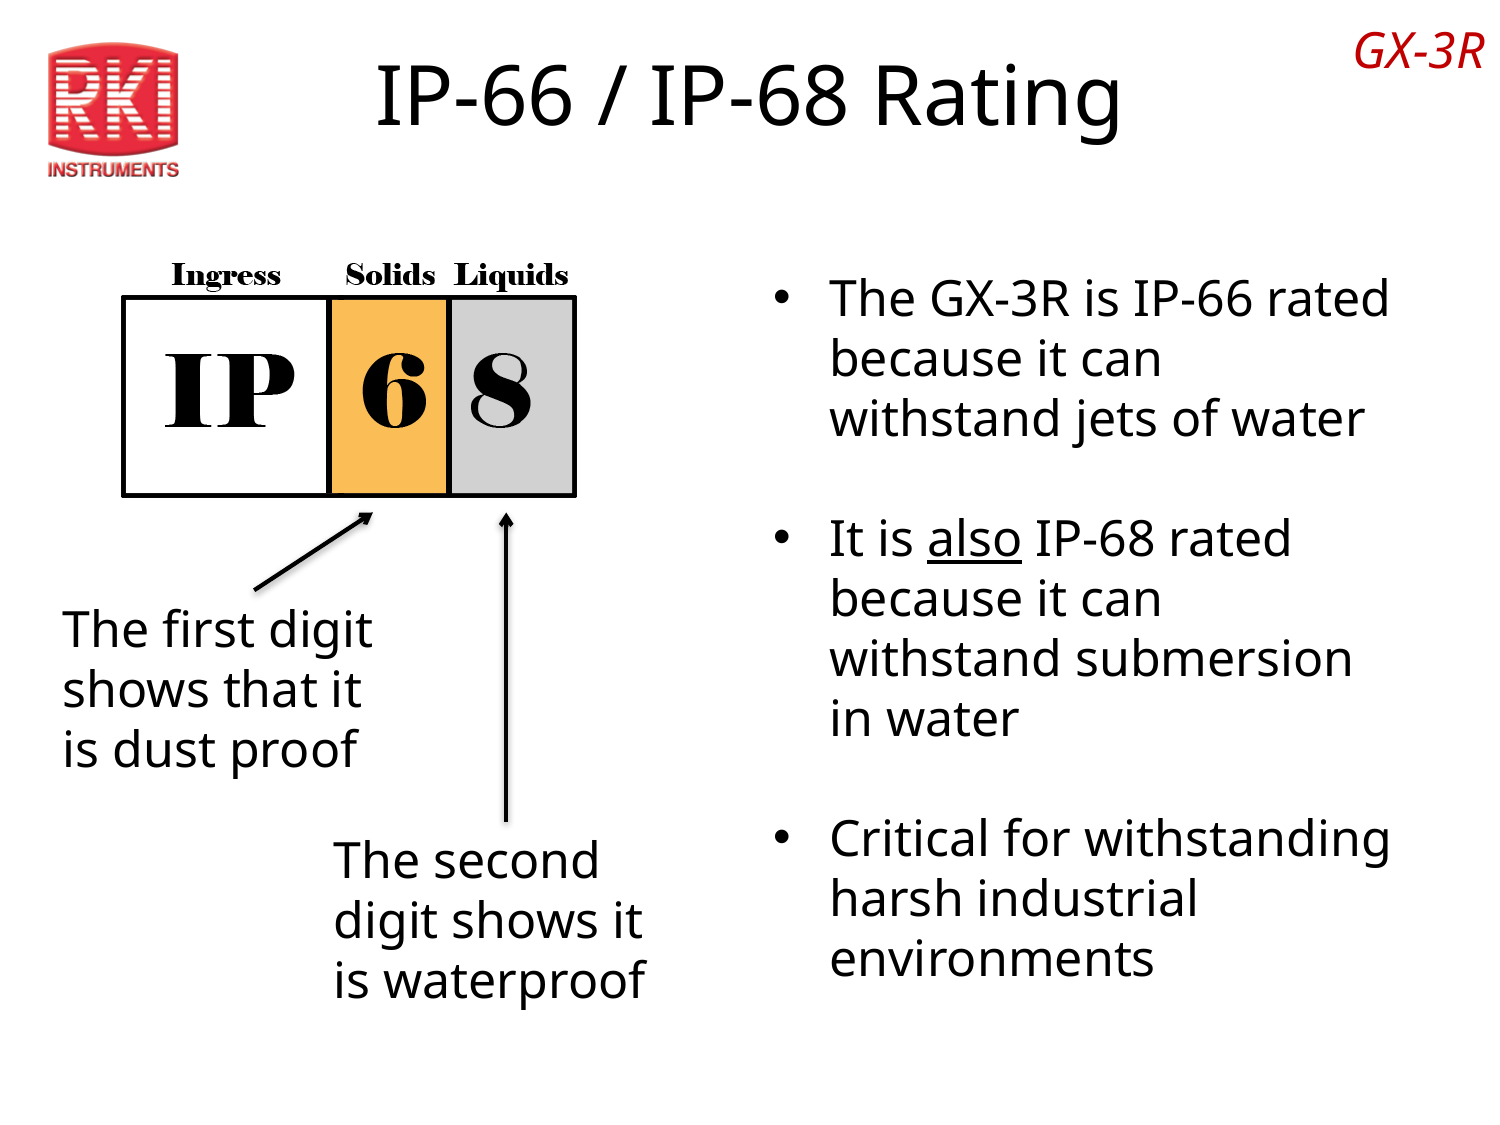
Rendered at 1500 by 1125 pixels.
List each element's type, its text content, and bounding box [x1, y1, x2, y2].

text_box The GX-3R is IP-66 rated because it can withstand jets of water It is also IP-68 rated because it can withstand submersion in water Critical for withstanding harsh industrial environments [758, 198, 1408, 1114]
text_box The first digit shows that it is dust proof [47, 598, 392, 785]
text_box GX-3R [1307, 11, 1500, 87]
picture [37, 37, 188, 184]
title IP-66 / IP-68 Rating [112, 36, 1388, 148]
picture [1, 200, 694, 591]
text_box The second digit shows it is waterproof [318, 821, 694, 1062]
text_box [253, 512, 374, 591]
